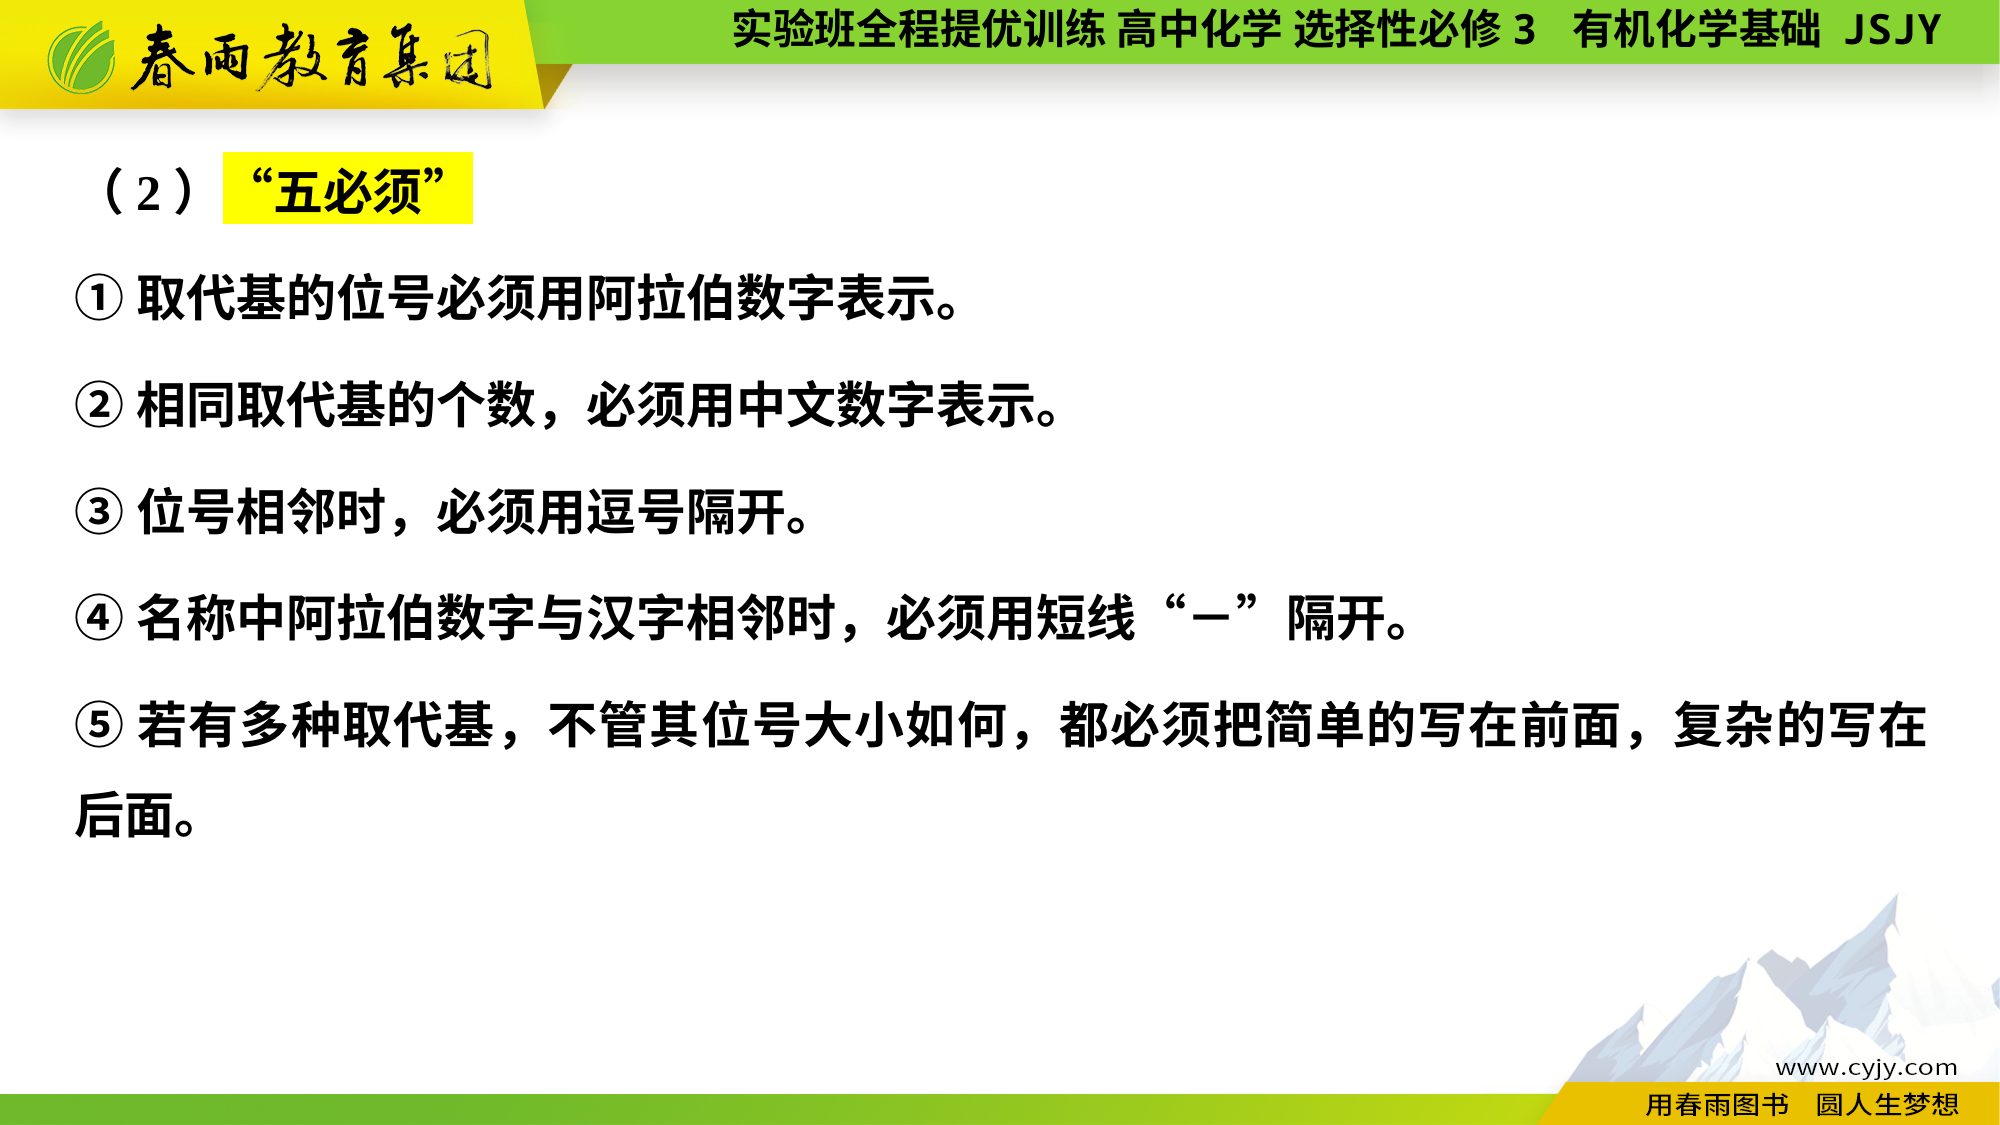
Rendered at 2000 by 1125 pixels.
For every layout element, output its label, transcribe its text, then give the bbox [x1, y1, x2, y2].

list （2）“五必须” ①取代基的位号必须用阿拉伯数字表示。 ②相同取代基的个数，必须用中文数字表示。 ③位号相邻时，必须用逗号隔开。 ④名称中阿拉伯数字与汉字相邻时，必须用短线“－”隔开。 ⑤若有多种取代基，不管其位号大小如何，都必须把简单的写在前面，复杂的写在后面。 [59, 122, 1944, 847]
picture [0, 0, 2000, 1125]
